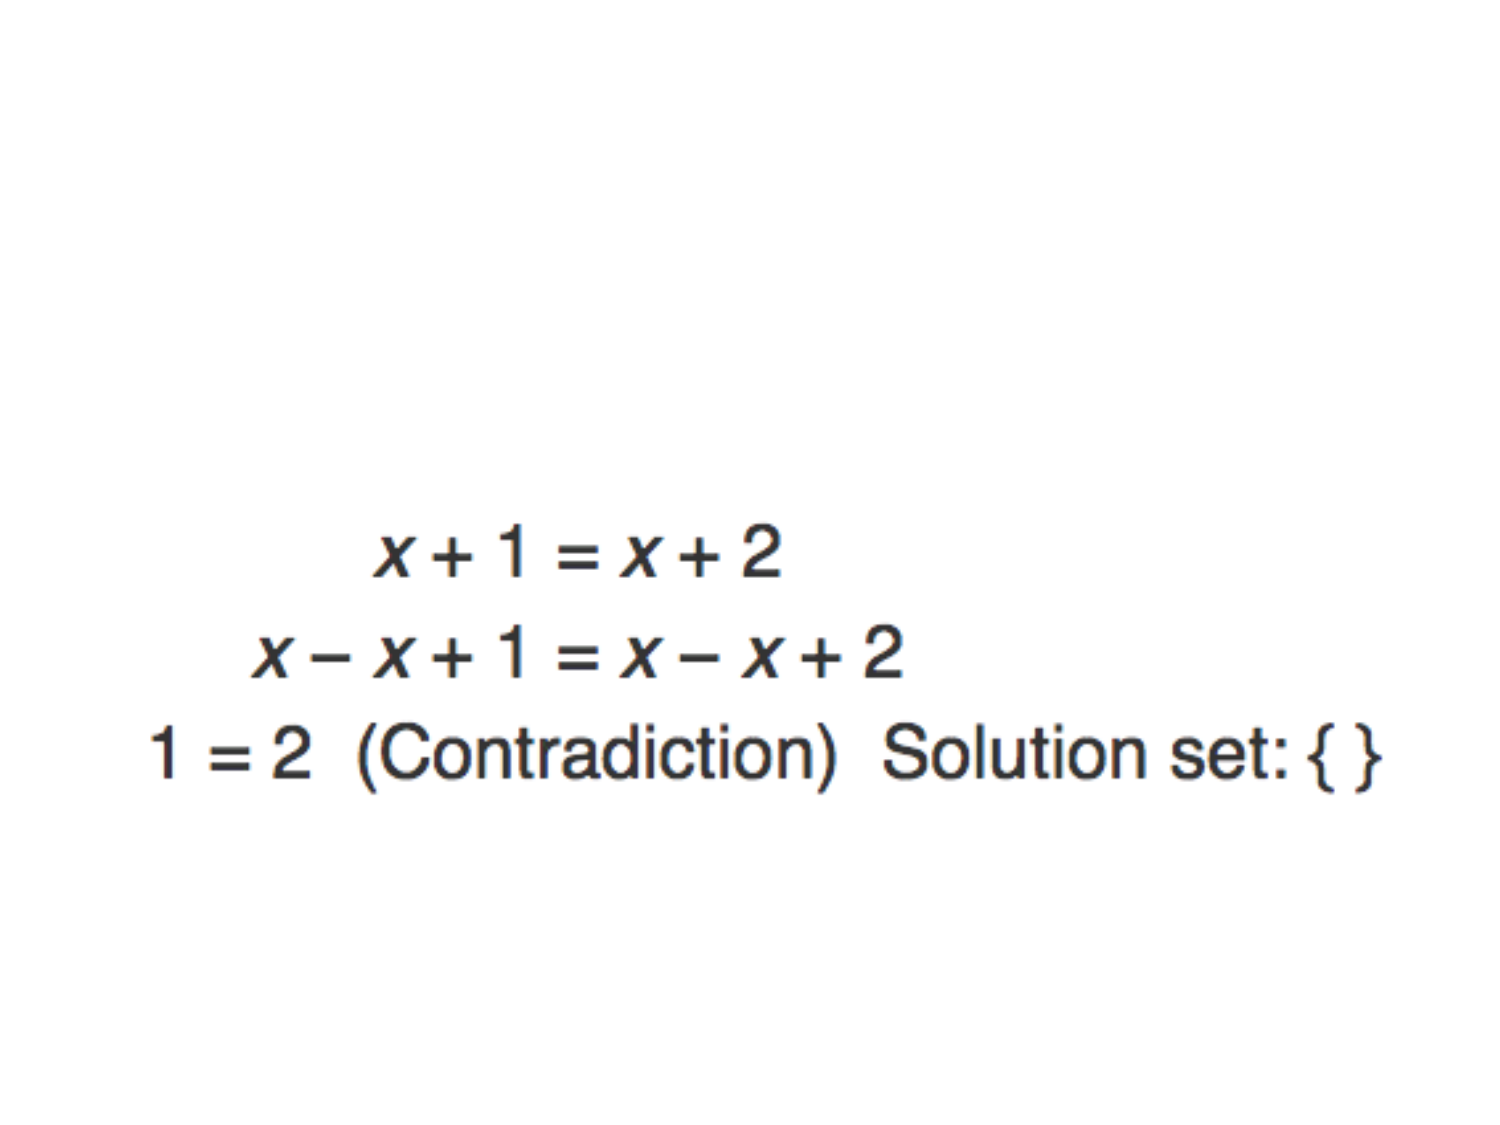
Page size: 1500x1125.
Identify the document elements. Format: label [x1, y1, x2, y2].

list [74, 262, 1426, 1006]
